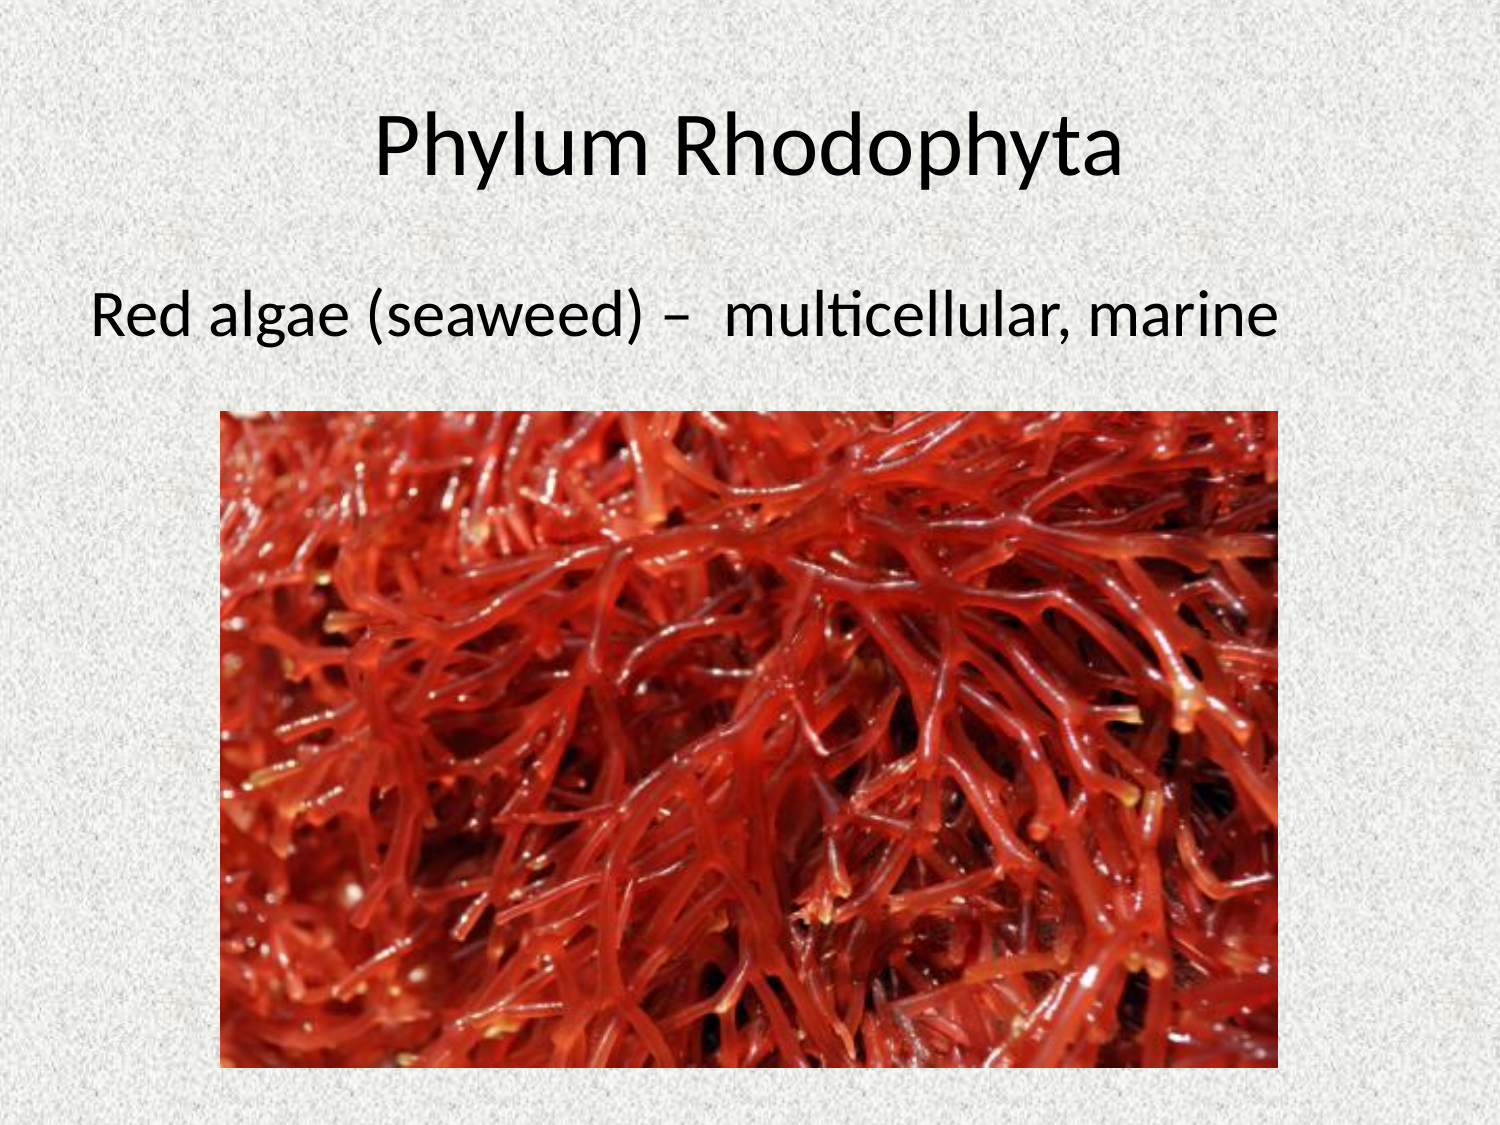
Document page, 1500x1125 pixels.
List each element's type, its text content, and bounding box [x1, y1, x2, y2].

title Phylum Rhodophyta [75, 45, 1425, 233]
list Red algae (seaweed) – multicellular, marine [75, 262, 1425, 1005]
picture [0, 0, 1500, 1125]
